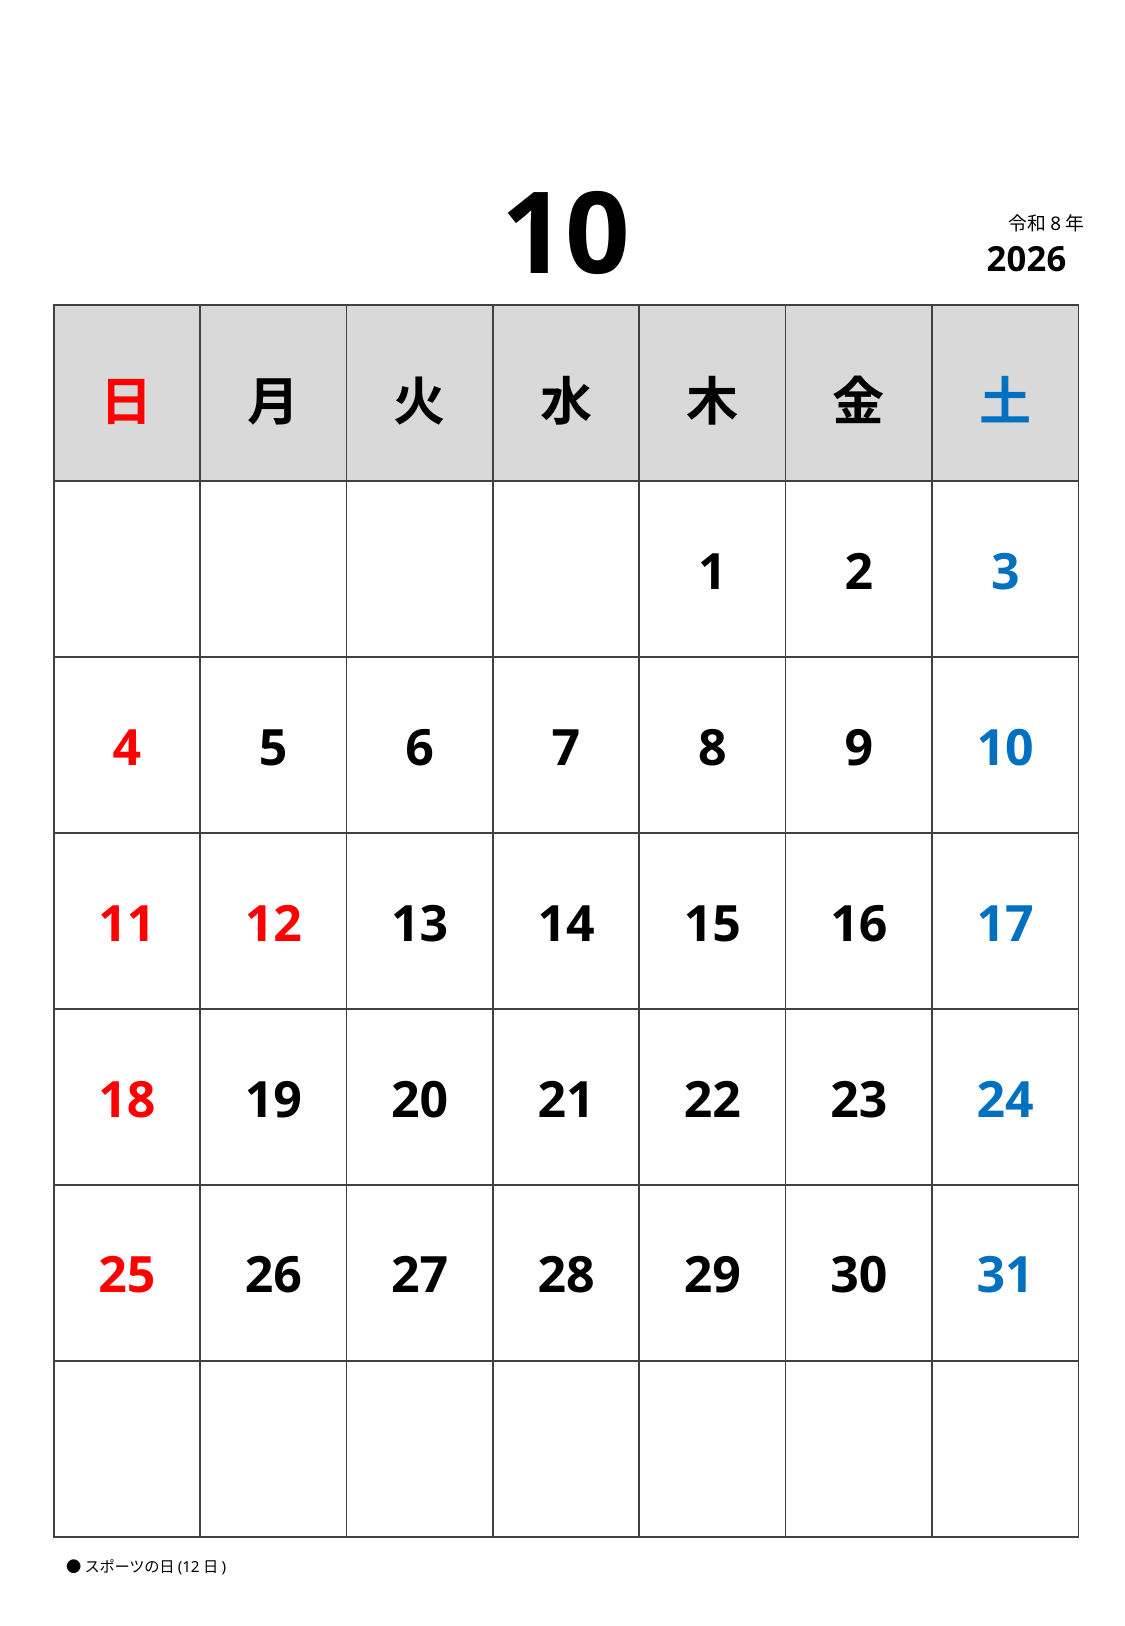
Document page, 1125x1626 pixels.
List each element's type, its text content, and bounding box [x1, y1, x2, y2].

text_box 令和8年 [993, 204, 1100, 242]
table_header 金 [786, 306, 931, 480]
table_cell [347, 482, 492, 656]
table_cell 24 [933, 1010, 1078, 1184]
table_header 日 [55, 306, 199, 480]
table_cell [786, 1362, 931, 1536]
table_cell 1 [640, 482, 785, 656]
table_header 土 [933, 306, 1078, 480]
table_cell 4 [55, 658, 199, 832]
table_cell 3 [933, 482, 1078, 656]
text_box 2026 [971, 229, 1082, 287]
table_cell 21 [494, 1010, 638, 1184]
table_cell 11 [55, 834, 199, 1008]
table_cell 29 [640, 1186, 785, 1360]
table_cell 28 [494, 1186, 638, 1360]
table_cell 2 [786, 482, 931, 656]
table_cell 7 [494, 658, 638, 832]
table_cell 25 [55, 1186, 199, 1360]
text_box ●スポーツの日(12日) [51, 1549, 241, 1583]
table_cell 22 [640, 1010, 785, 1184]
table_cell 6 [347, 658, 492, 832]
table_cell 10 [933, 658, 1078, 832]
table_cell 15 [640, 834, 785, 1008]
table_cell 18 [55, 1010, 199, 1184]
table_cell 26 [201, 1186, 346, 1360]
table_header 火 [347, 306, 492, 480]
text_box 10 [486, 152, 646, 304]
table_cell 23 [786, 1010, 931, 1184]
table_cell 12 [201, 834, 346, 1008]
table_cell [201, 482, 346, 656]
table_cell [201, 1362, 346, 1536]
table_cell [347, 1362, 492, 1536]
table_cell 19 [201, 1010, 346, 1184]
table_cell 16 [786, 834, 931, 1008]
table_cell 30 [786, 1186, 931, 1360]
table_cell 27 [347, 1186, 492, 1360]
table_cell 9 [786, 658, 931, 832]
table_cell [640, 1362, 785, 1536]
table_cell 17 [933, 834, 1078, 1008]
table_cell [494, 482, 638, 656]
table_cell 13 [347, 834, 492, 1008]
table_cell 20 [347, 1010, 492, 1184]
table_cell 14 [494, 834, 638, 1008]
table_cell [55, 482, 199, 656]
table_header 木 [640, 306, 785, 480]
table_header 月 [201, 306, 346, 480]
table_cell [55, 1362, 199, 1536]
table_cell 8 [640, 658, 785, 832]
table_cell [494, 1362, 638, 1536]
table_cell 5 [201, 658, 346, 832]
table_cell [933, 1362, 1078, 1536]
table_cell 31 [933, 1186, 1078, 1360]
table_header 水 [494, 306, 638, 480]
